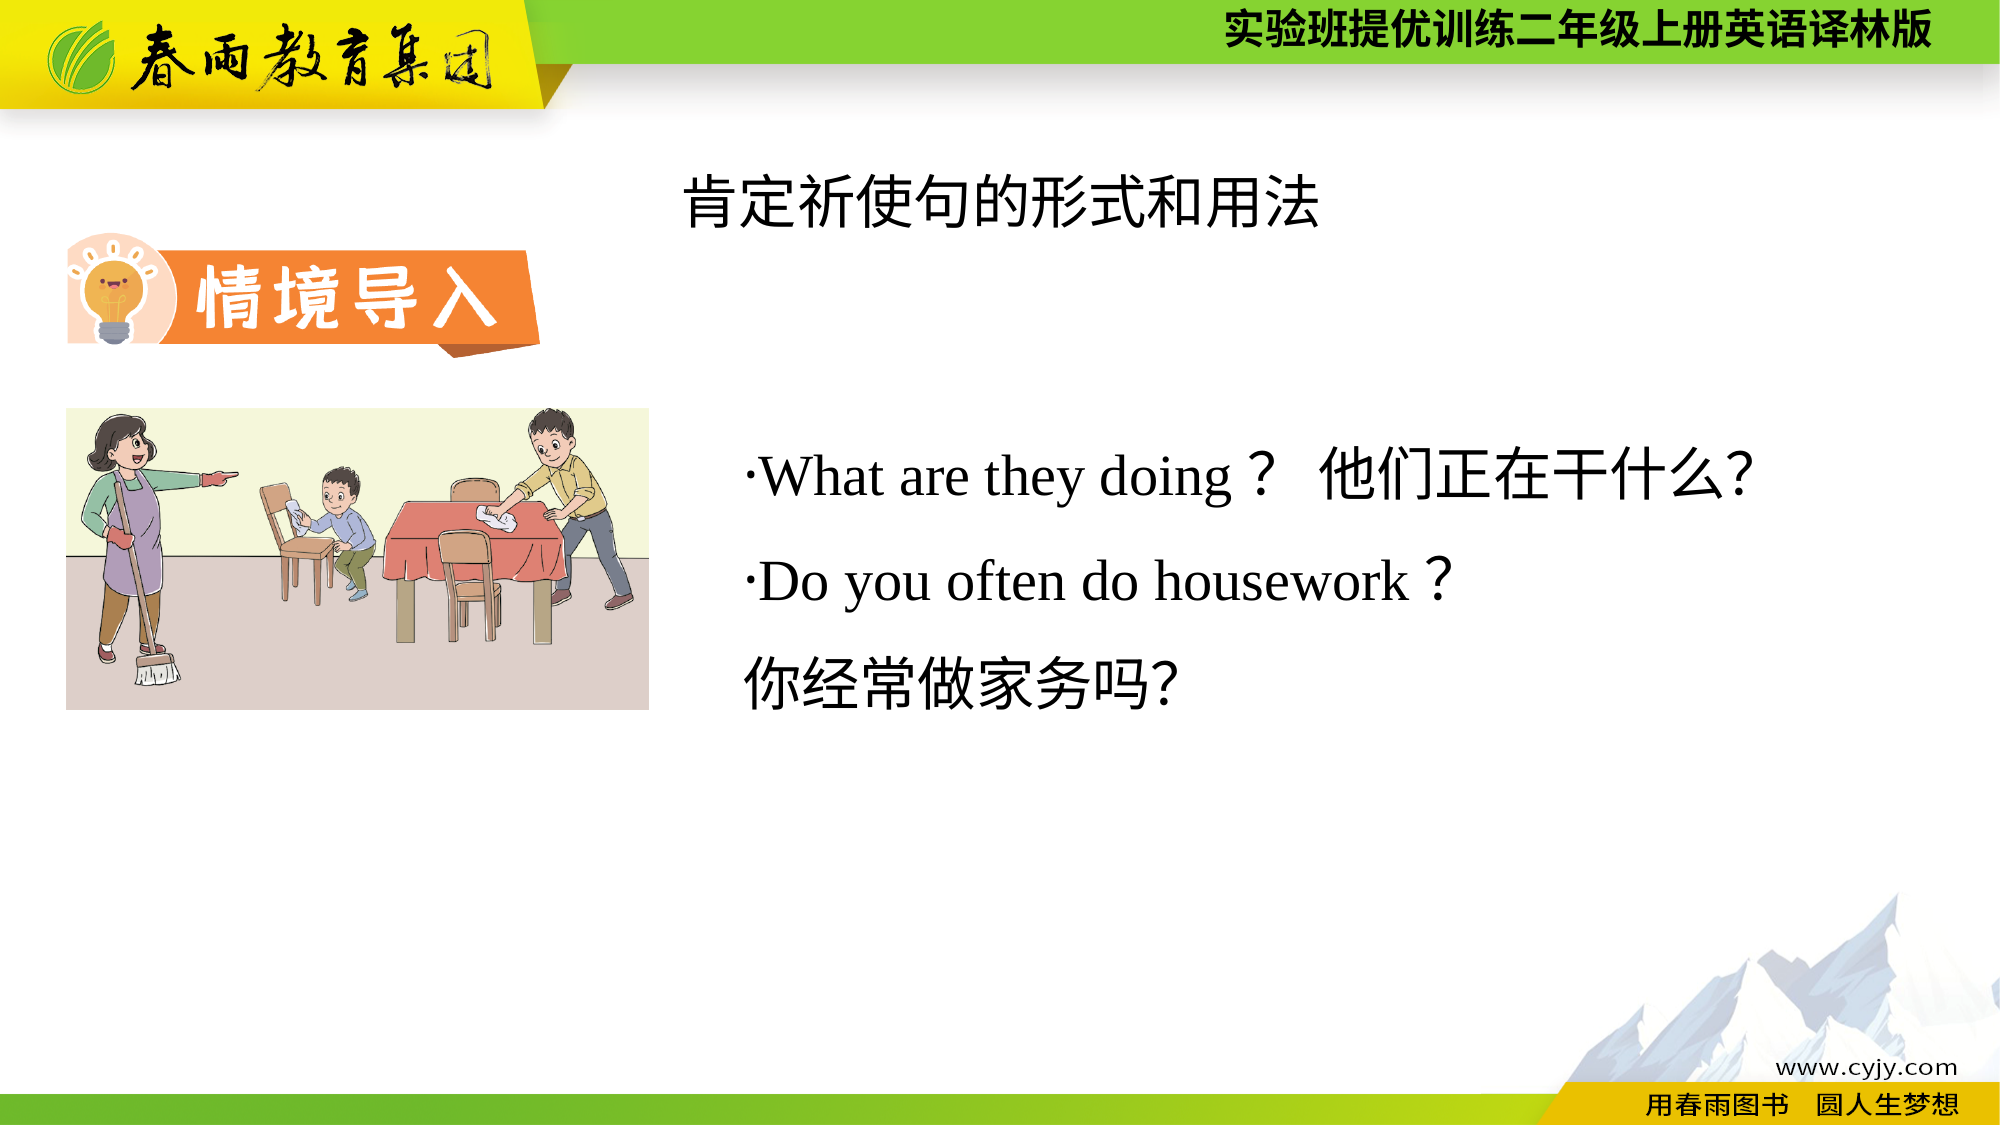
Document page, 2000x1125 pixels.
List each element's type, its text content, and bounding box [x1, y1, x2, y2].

picture [0, 0, 2000, 1125]
list 肯定祈使句的形式和用法 [59, 122, 1944, 231]
text_box ·What are they doing？ 他们正在干什么？ ·Do you often do housework？ 你经常做家务吗？ [728, 394, 1988, 725]
